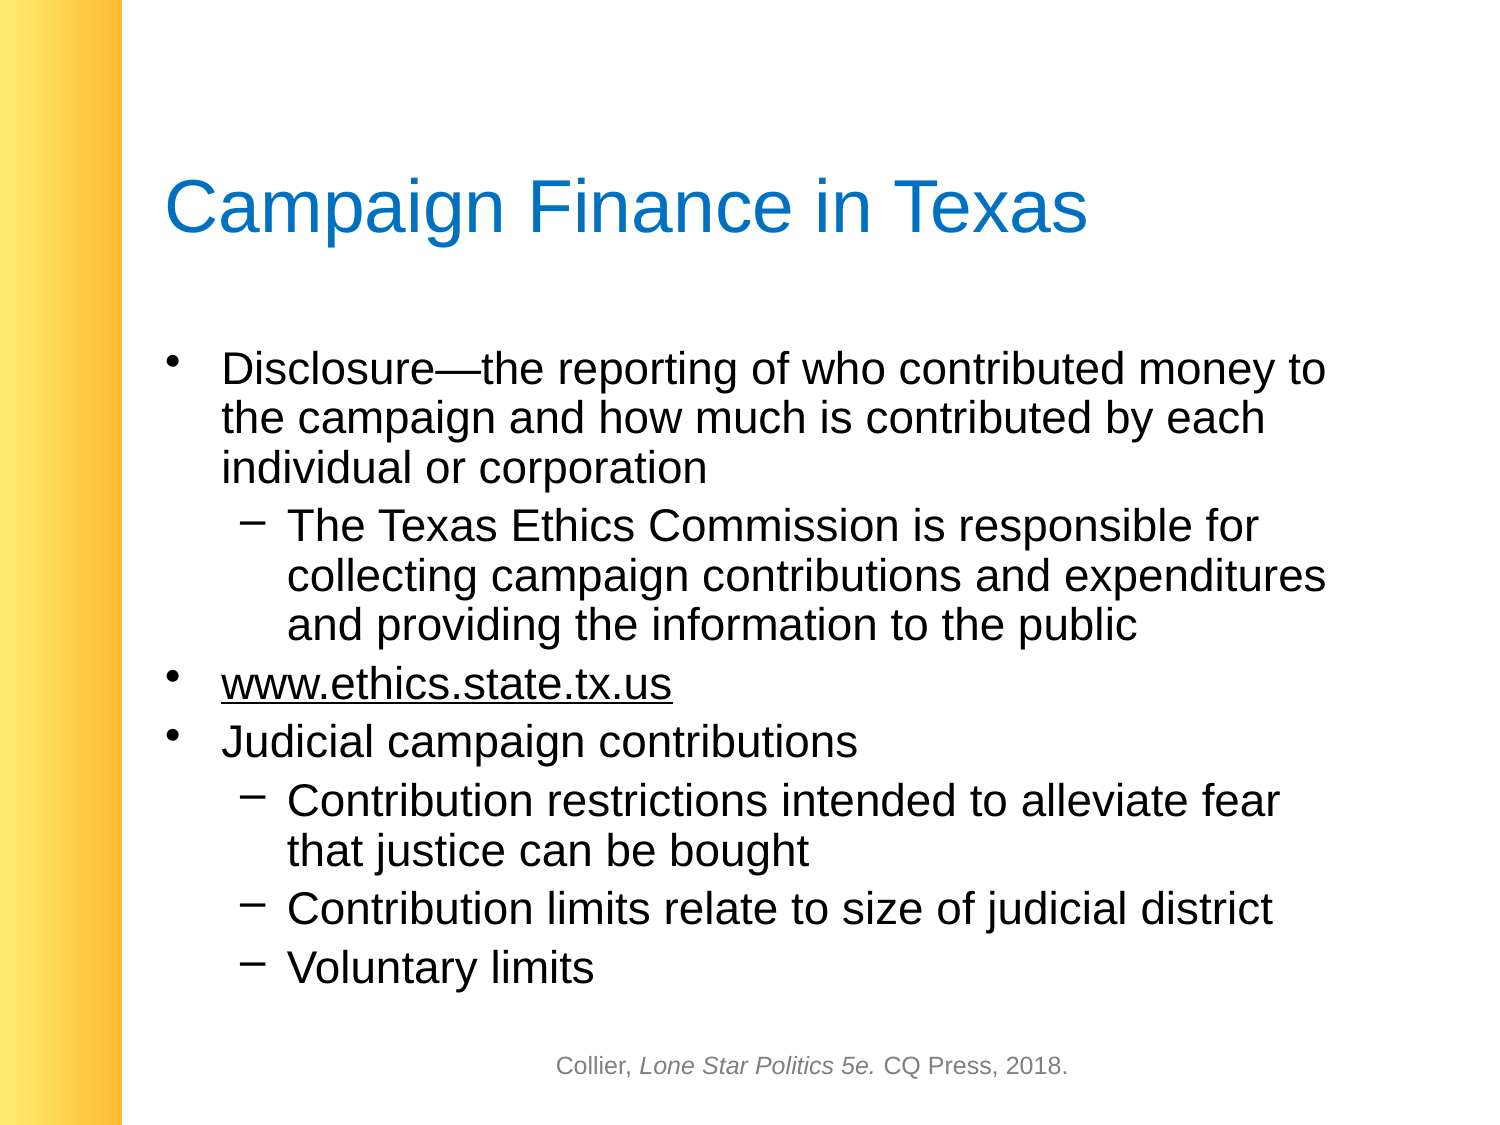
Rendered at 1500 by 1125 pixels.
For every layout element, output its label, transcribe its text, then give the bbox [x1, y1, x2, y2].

list Disclosure—the reporting of who contributed money to the campaign and how much is contributed by each individual or corporation The Texas Ethics Commission is responsible for collecting campaign contributions and expenditures and providing the information to the public www.ethics.state.tx.us Judicial campaign contributions Contribution restrictions intended to alleviate fear that justice can be bought Contribution limits relate to size of judicial district Voluntary limits [150, 338, 1363, 1050]
text_box Collier, Lone Star Politics 5e. CQ Press, 2018. [525, 1042, 1100, 1087]
picture [0, 0, 1500, 1125]
title Campaign Finance in Texas [150, 149, 1463, 338]
